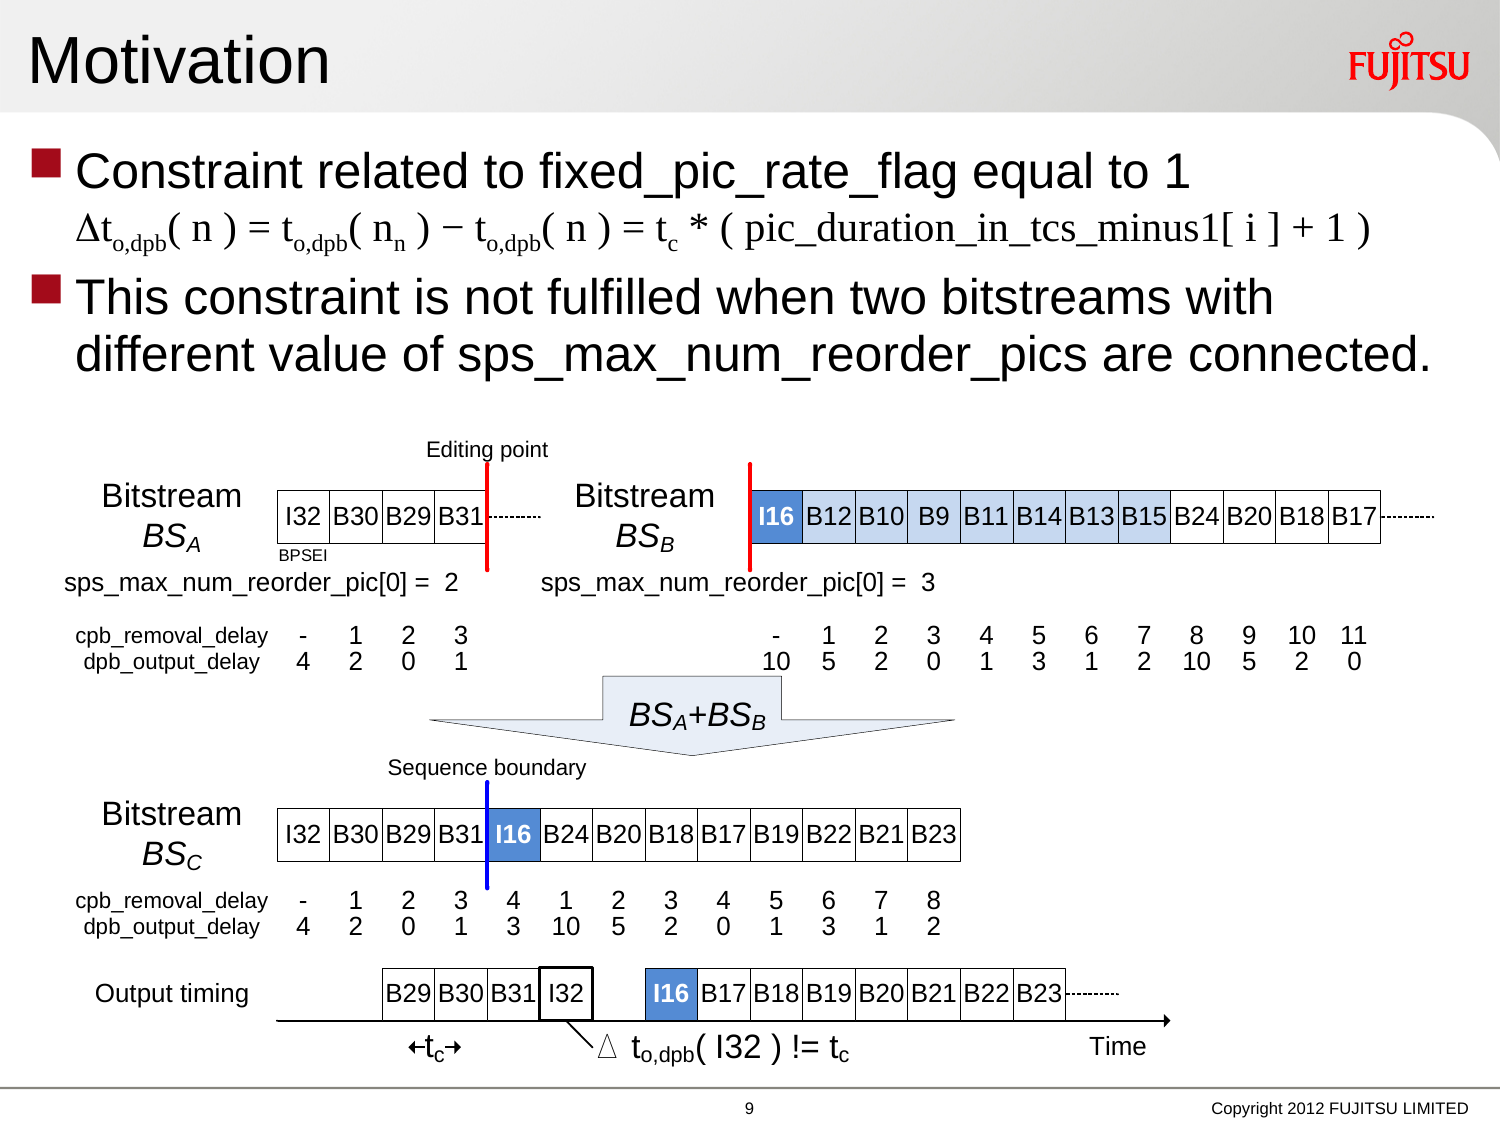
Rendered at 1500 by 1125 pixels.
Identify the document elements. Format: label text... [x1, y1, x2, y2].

title Motivation [27, 1, 1317, 114]
slide_number 8 [705, 1091, 794, 1125]
footer Copyright 2012 FUJITSU LIMITED [809, 1091, 1470, 1125]
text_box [58, 434, 1438, 1077]
picture [0, 1, 1500, 176]
list Constraint related to fixed_pic_rate_flag equal to 1 to,dpb( n ) = to,dpb( nn ) − to,dpb( n ) = tc * ( pic_duration_in_tcs_minus1[ i ] + 1 ) This constraint is not fulfilled when two bitstreams with different value of sps_max_num_reorder_pics are connected. [27, 142, 1469, 409]
